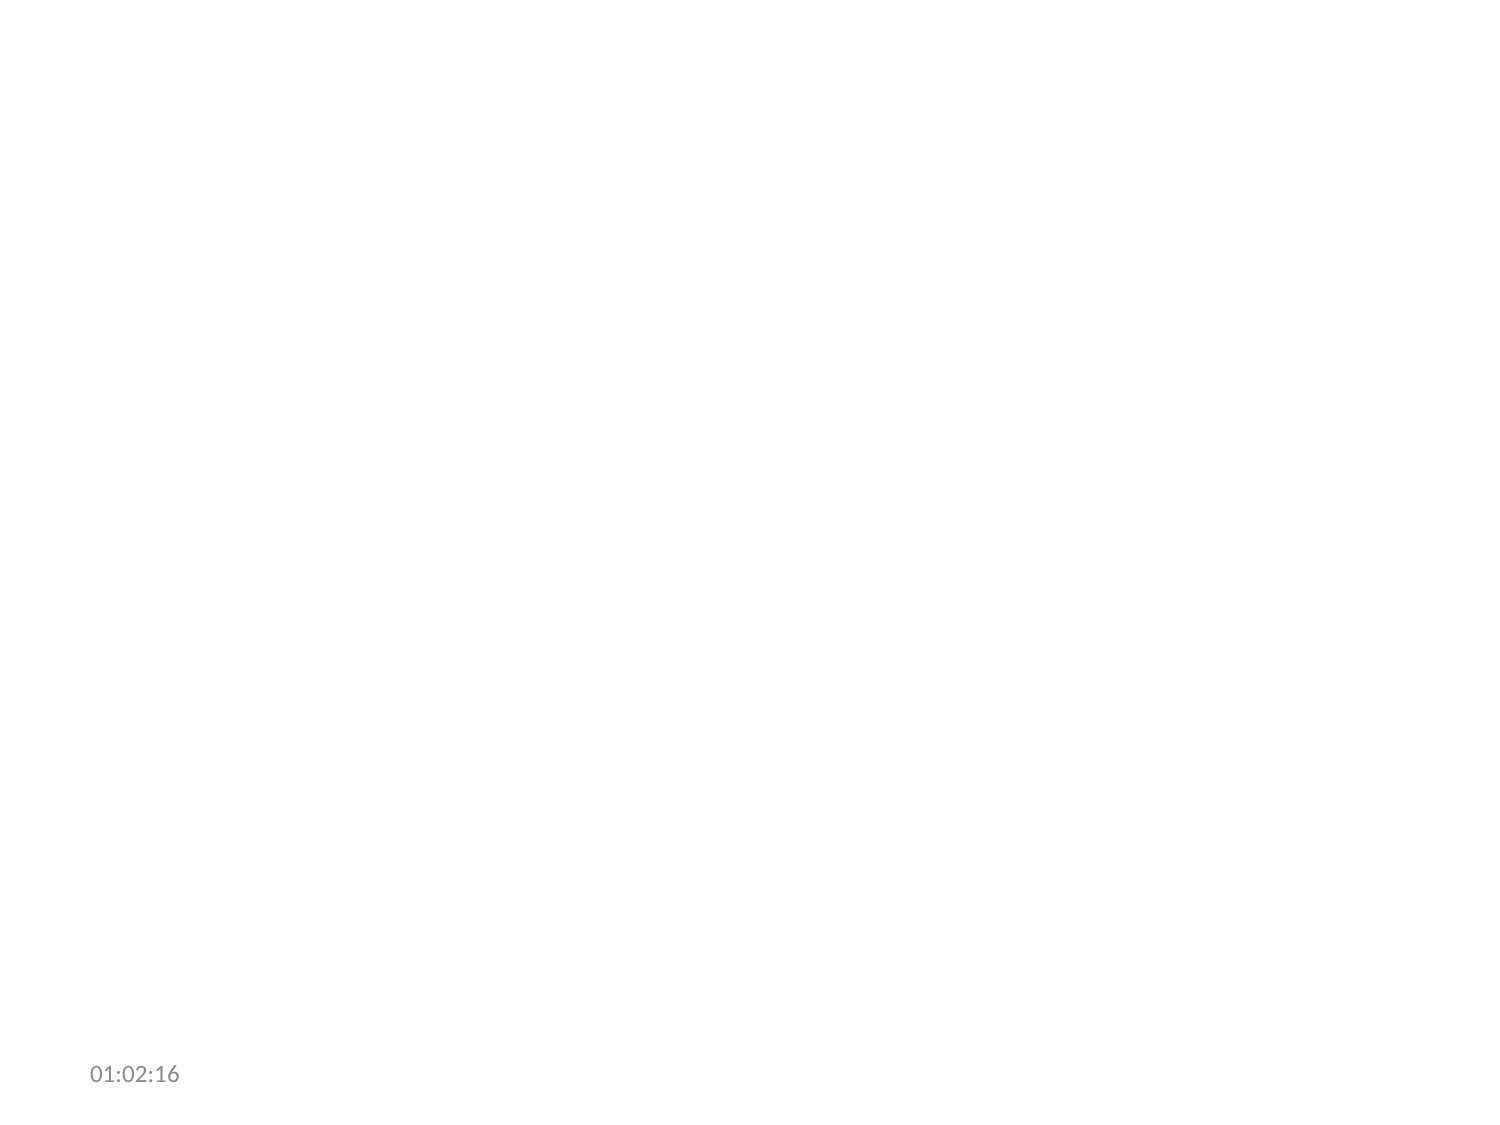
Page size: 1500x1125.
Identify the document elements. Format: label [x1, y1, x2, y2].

slide_number [75, 1042, 425, 1103]
